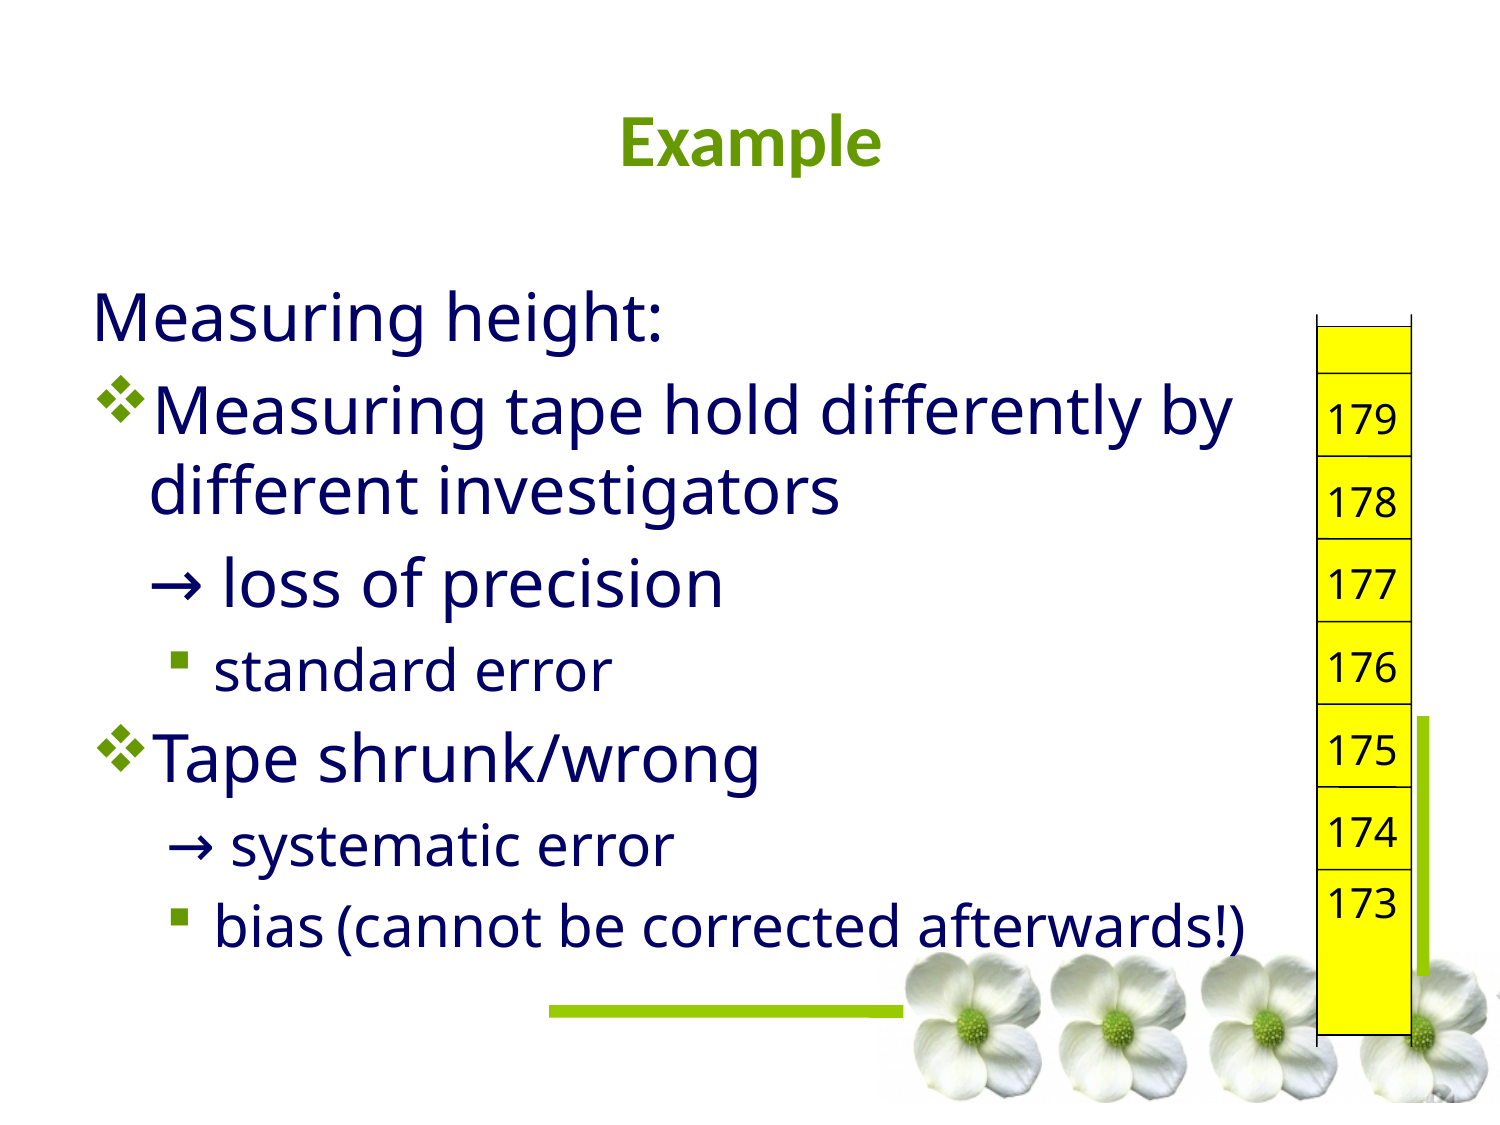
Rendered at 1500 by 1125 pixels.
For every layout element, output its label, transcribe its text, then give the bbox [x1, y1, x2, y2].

text_box [1317, 977, 1411, 1035]
text_box 178 [1311, 467, 1413, 533]
text_box 179 [1311, 385, 1413, 451]
text_box 176 [1311, 633, 1413, 699]
text_box 174 [1311, 798, 1413, 864]
picture [878, 952, 1500, 1103]
title Example [76, 42, 1428, 231]
text_box 173 [1311, 869, 1413, 935]
text_box 175 [1311, 716, 1413, 781]
list Measuring height: Measuring tape hold differently by different investigators → loss of precision standard error Tape shrunk/wrong → systematic error bias (cannot be corrected afterwards!) [76, 266, 1428, 977]
text_box 177 [1311, 550, 1413, 616]
